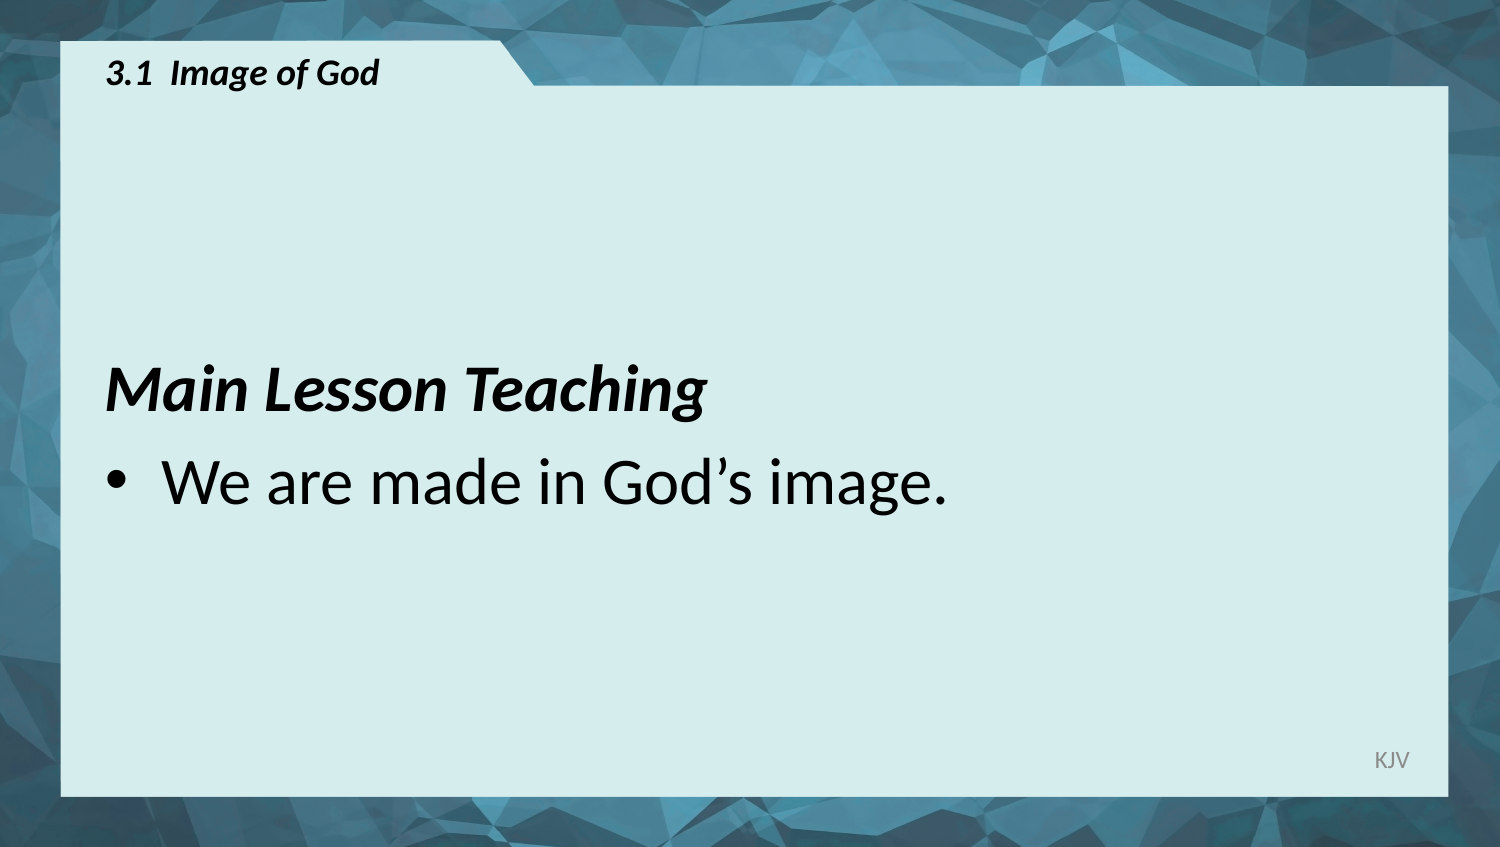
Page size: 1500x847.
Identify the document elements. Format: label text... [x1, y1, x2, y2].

picture [0, 0, 1500, 847]
list Main Lesson Teaching We are made in God’s image. [89, 141, 1403, 722]
title 3.1 Image of God [89, 33, 1420, 108]
footer KJV [950, 736, 1425, 782]
